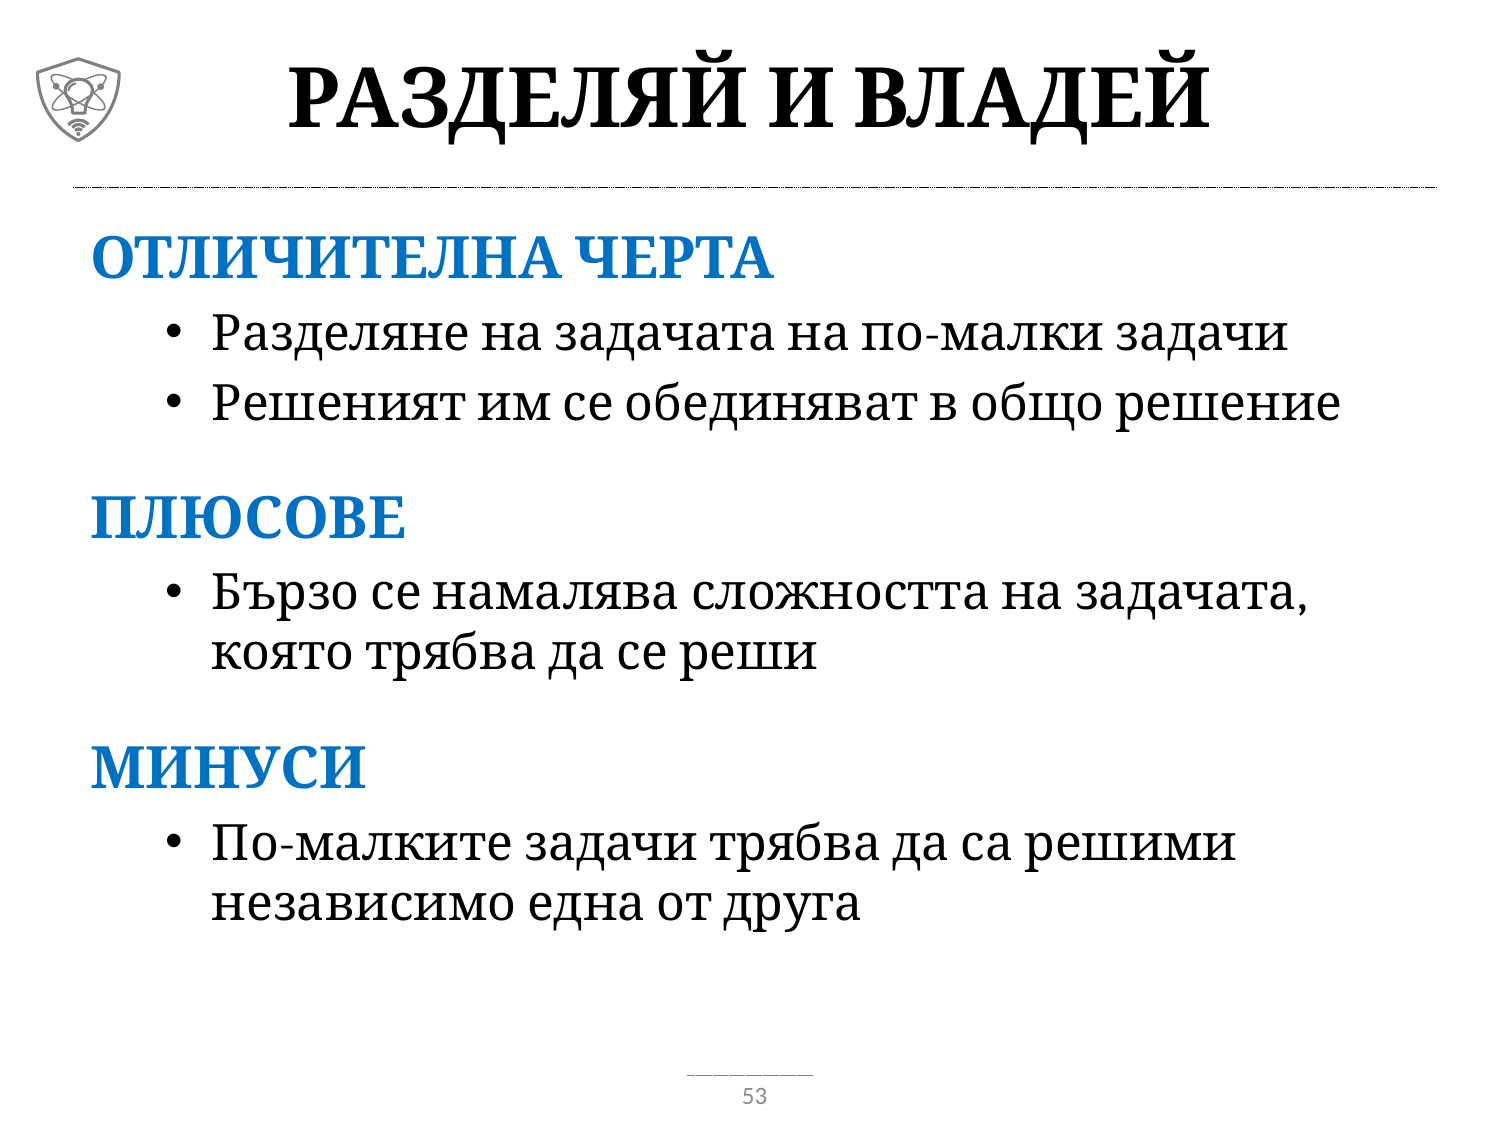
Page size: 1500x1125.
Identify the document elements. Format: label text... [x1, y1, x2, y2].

title Разделяй и владей [0, 0, 1500, 188]
list Отличителна черта Разделяне на задачата на по-малки задачи Решеният им се обединяват в общо решение Плюсове Бързо се намалява сложността на задачата, която трябва да се реши Минуси По-малките задачи трябва да са решими независимо една от друга [75, 212, 1450, 1063]
slide_number 53 [579, 1065, 930, 1125]
